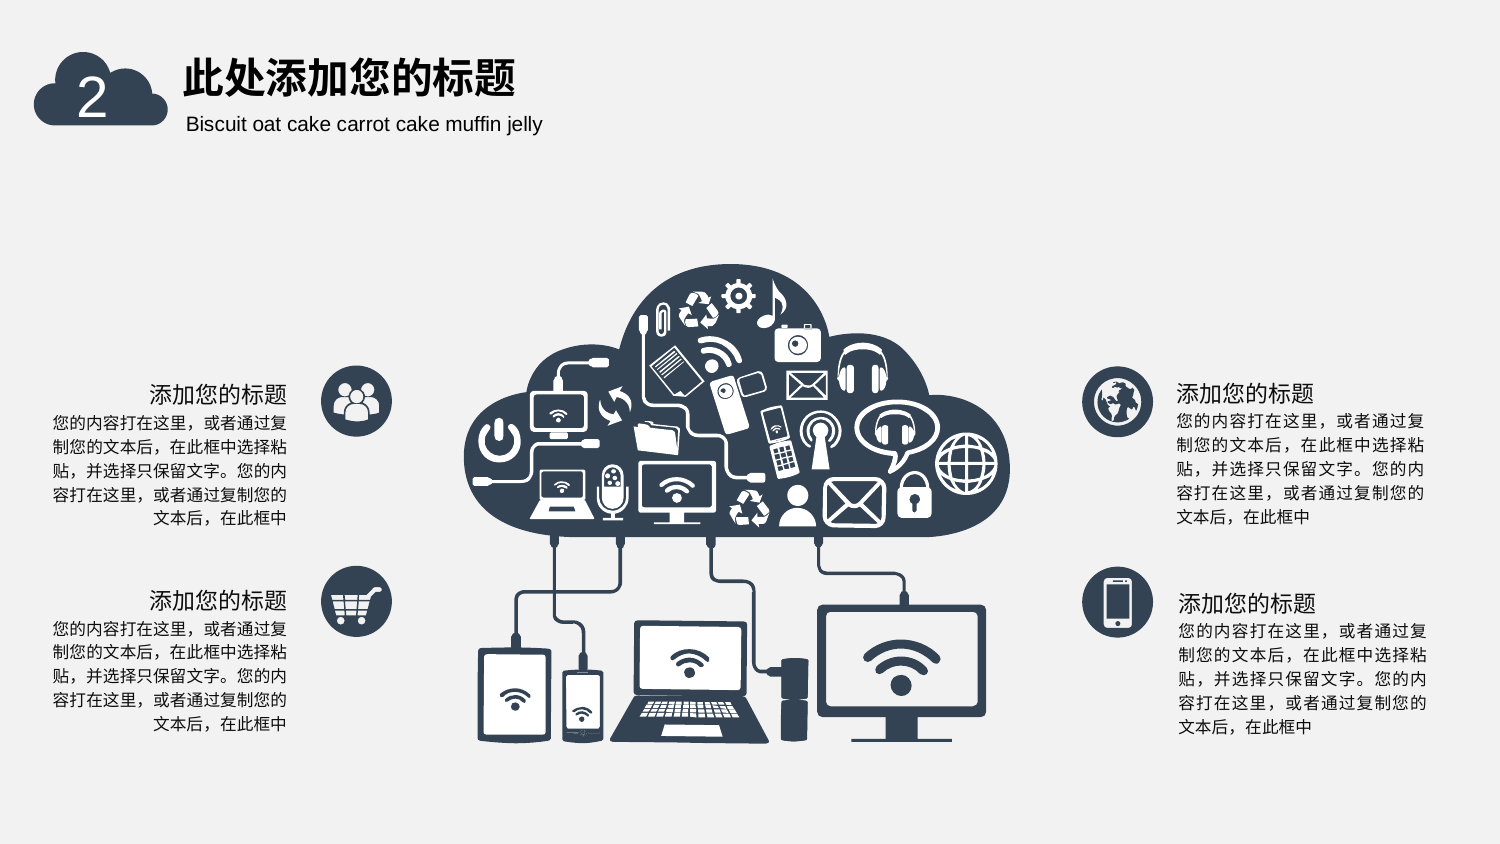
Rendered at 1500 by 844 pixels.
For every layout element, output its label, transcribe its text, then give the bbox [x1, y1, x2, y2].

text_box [463, 264, 1010, 744]
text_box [167, 44, 732, 144]
text_box [321, 565, 392, 637]
text_box 添加您的标题 您的内容打在这里，或者通过复制您的文本后，在此框中选择粘贴，并选择只保留文字。您的内容打在这里，或者通过复制您的文本后，在此框中 [1170, 580, 1435, 741]
text_box 添加您的标题 您的内容打在这里，或者通过复制您的文本后，在此框中选择粘贴，并选择只保留文字。您的内容打在这里，或者通过复制您的文本后，在此框中 [31, 371, 295, 532]
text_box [33, 51, 168, 138]
text_box [321, 365, 392, 437]
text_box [1082, 566, 1154, 638]
text_box 添加您的标题 您的内容打在这里，或者通过复制您的文本后，在此框中选择粘贴，并选择只保留文字。您的内容打在这里，或者通过复制您的文本后，在此框中 [1168, 370, 1432, 531]
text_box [1082, 366, 1154, 438]
text_box 添加您的标题 您的内容打在这里，或者通过复制您的文本后，在此框中选择粘贴，并选择只保留文字。您的内容打在这里，或者通过复制您的文本后，在此框中 [31, 577, 295, 738]
